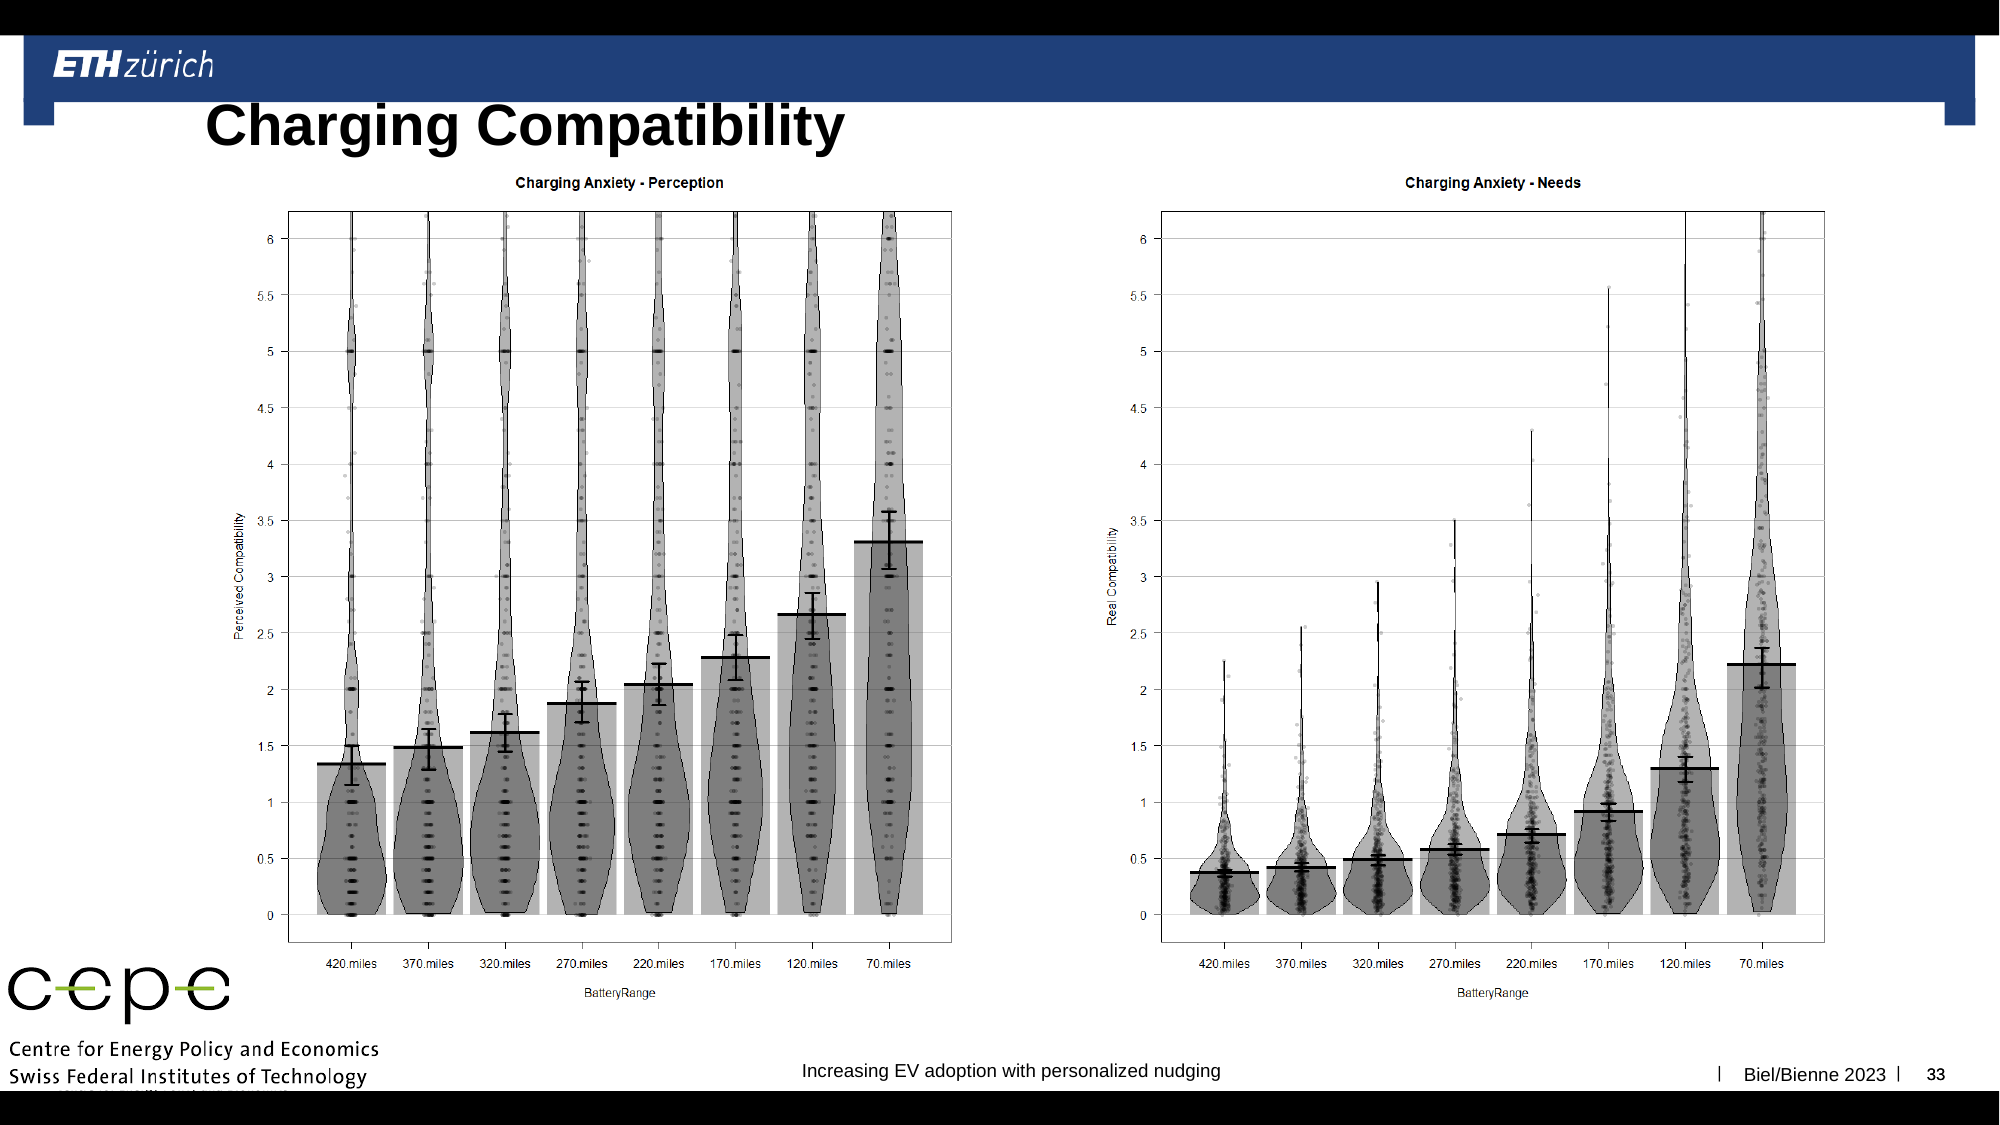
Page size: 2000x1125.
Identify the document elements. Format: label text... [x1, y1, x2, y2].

slide_number 33 [1906, 1034, 1966, 1112]
picture [6, 152, 982, 1091]
text_box Biel/Bienne 2023 [1728, 1054, 1906, 1125]
text_box Increasing EV adoption with personalized nudging [787, 1051, 1709, 1125]
picture [1102, 152, 1855, 1015]
title Charging Compatibility [190, 45, 2000, 200]
